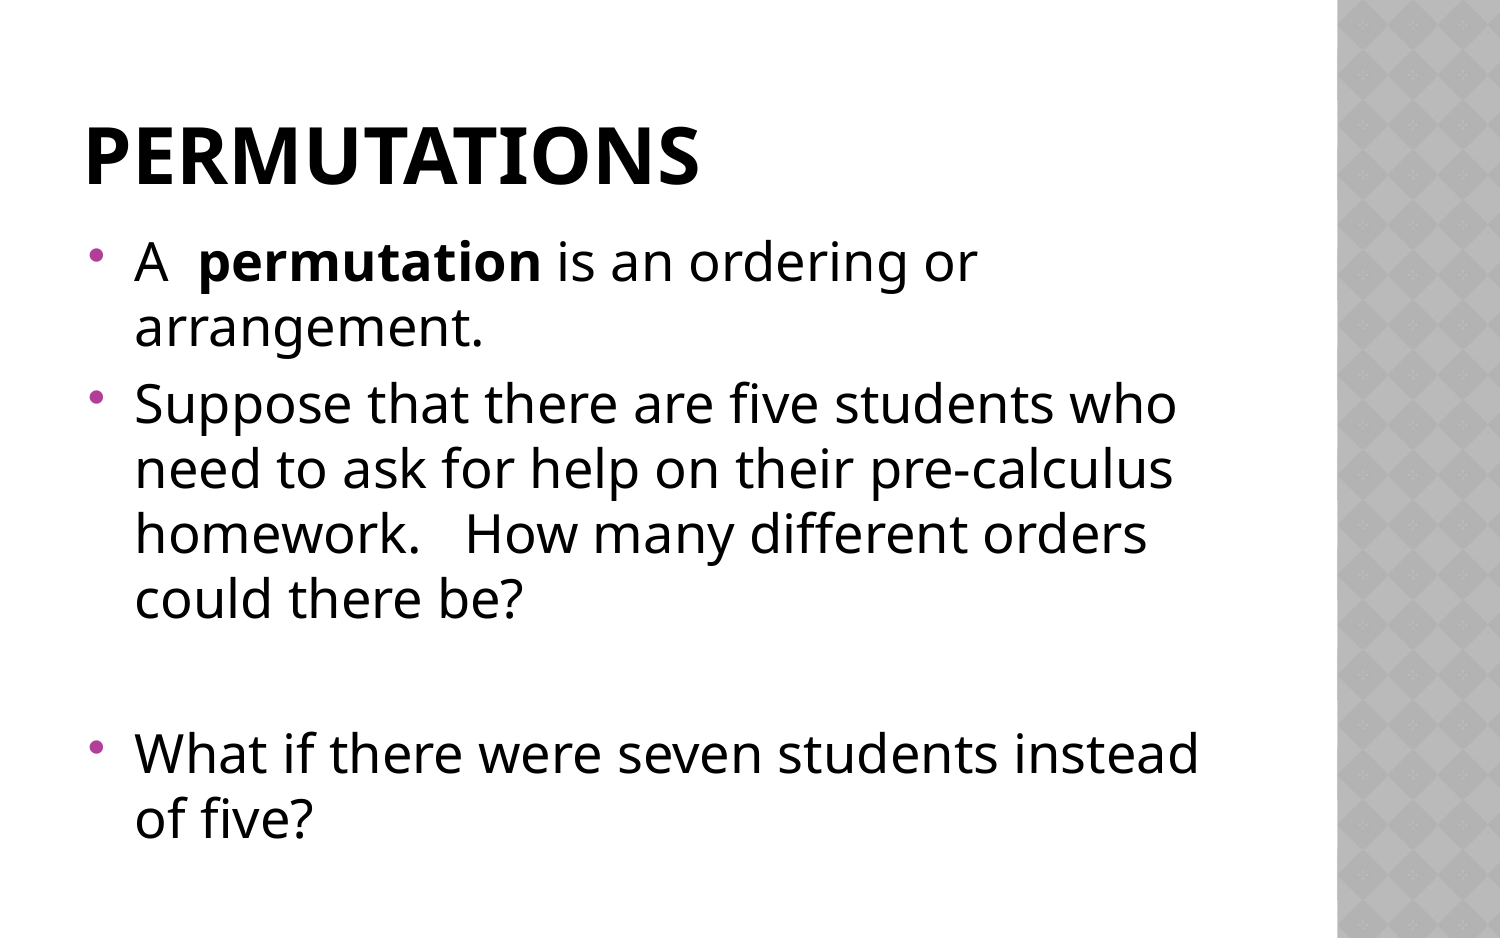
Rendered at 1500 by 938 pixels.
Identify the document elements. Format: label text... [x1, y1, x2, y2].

list A permutation is an ordering or arrangement. Suppose that there are five students who need to ask for help on their pre-calculus homework. How many different orders could there be? What if there were seven students instead of five? [75, 220, 1263, 883]
title Permutations [75, 43, 1263, 200]
